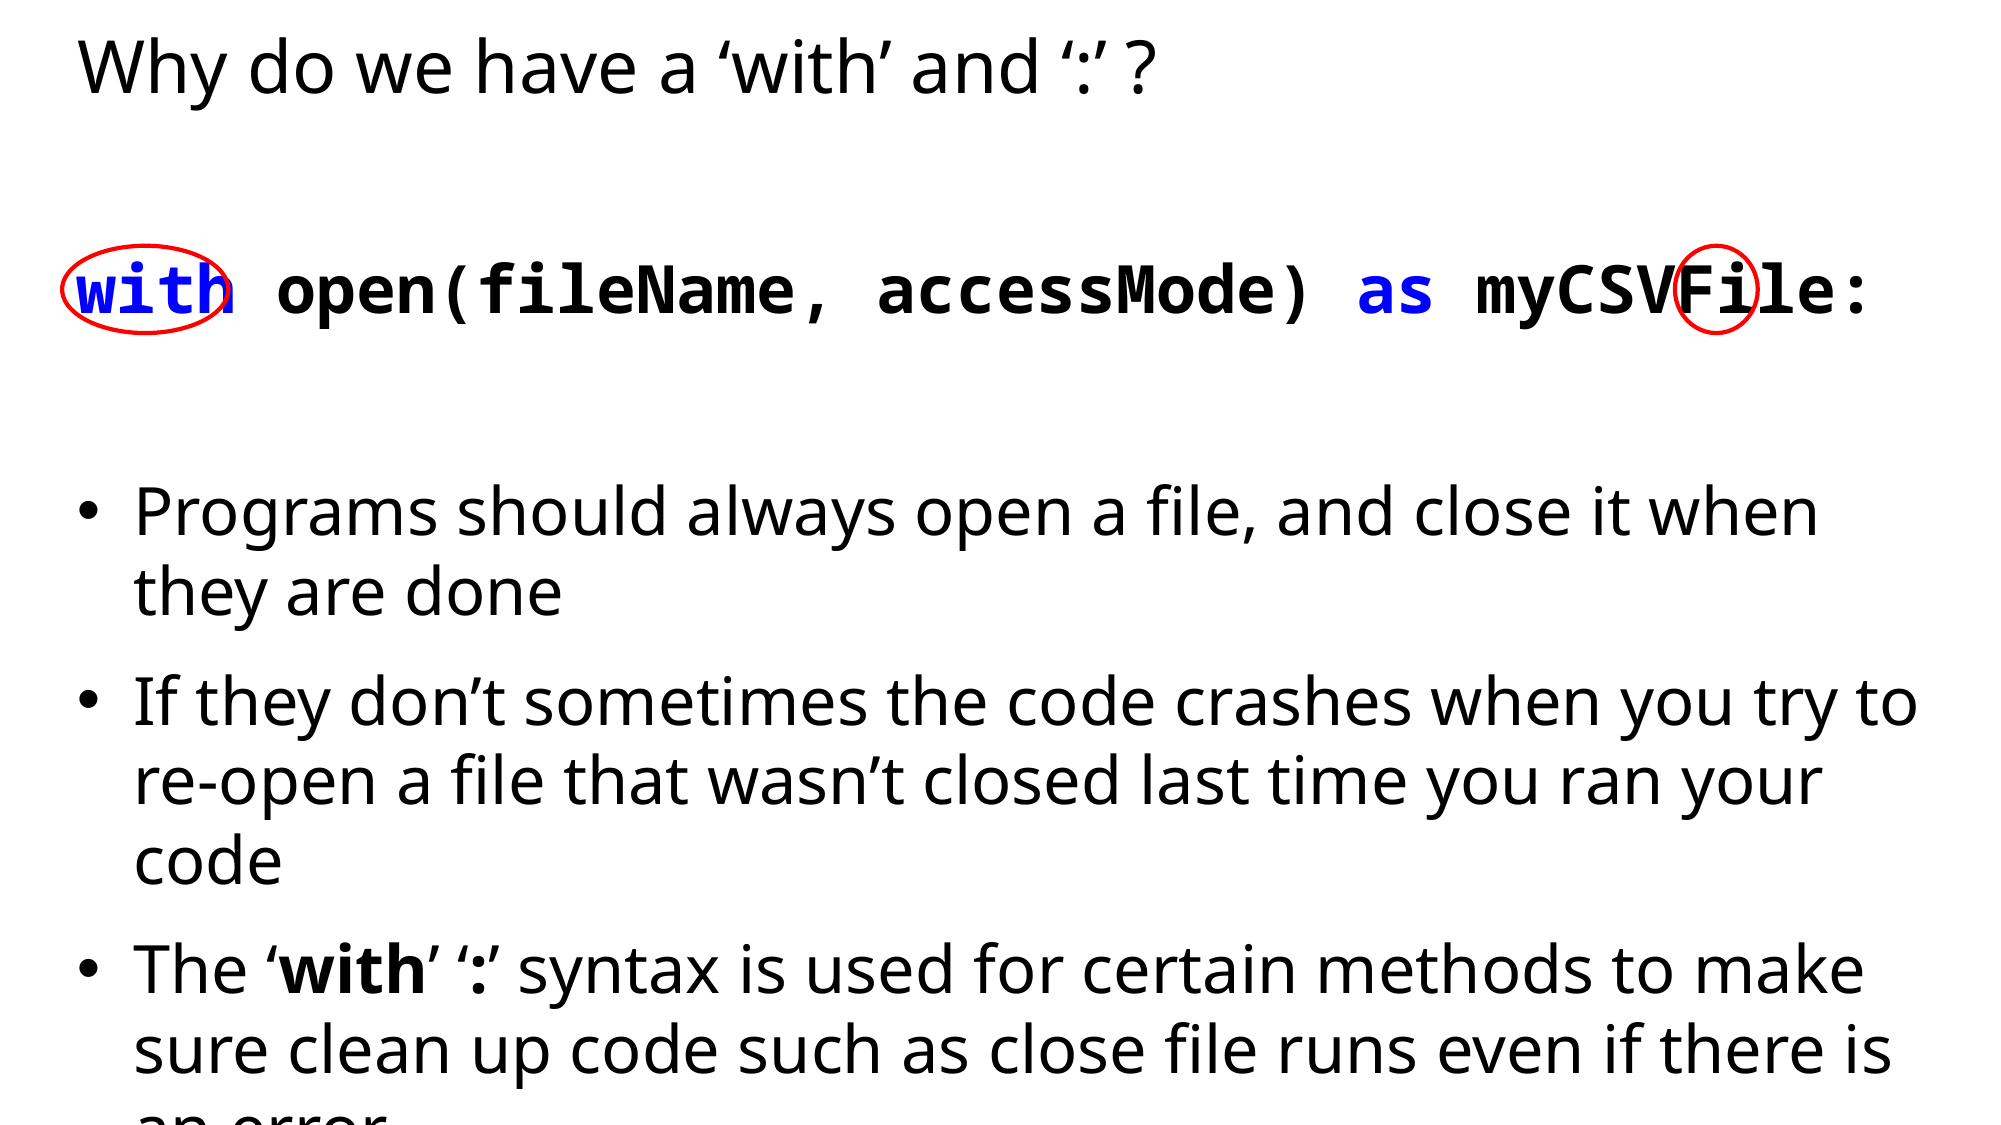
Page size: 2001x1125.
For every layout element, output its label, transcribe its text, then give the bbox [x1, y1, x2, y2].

text_box [1672, 243, 1760, 336]
list with open(fileName, accessMode) as myCSVFile: [62, 239, 1953, 461]
list Programs should always open a file, and close it when they are done If they don’t sometimes the code crashes when you try to re-open a file that wasn’t closed last time you ran your code The ‘with’ ‘:’ syntax is used for certain methods to make sure clean up code such as close file runs even if there is an error. [62, 461, 1953, 653]
text_box [60, 243, 231, 336]
title Why do we have a ‘with’ and ‘:’ ? [62, 29, 1953, 205]
